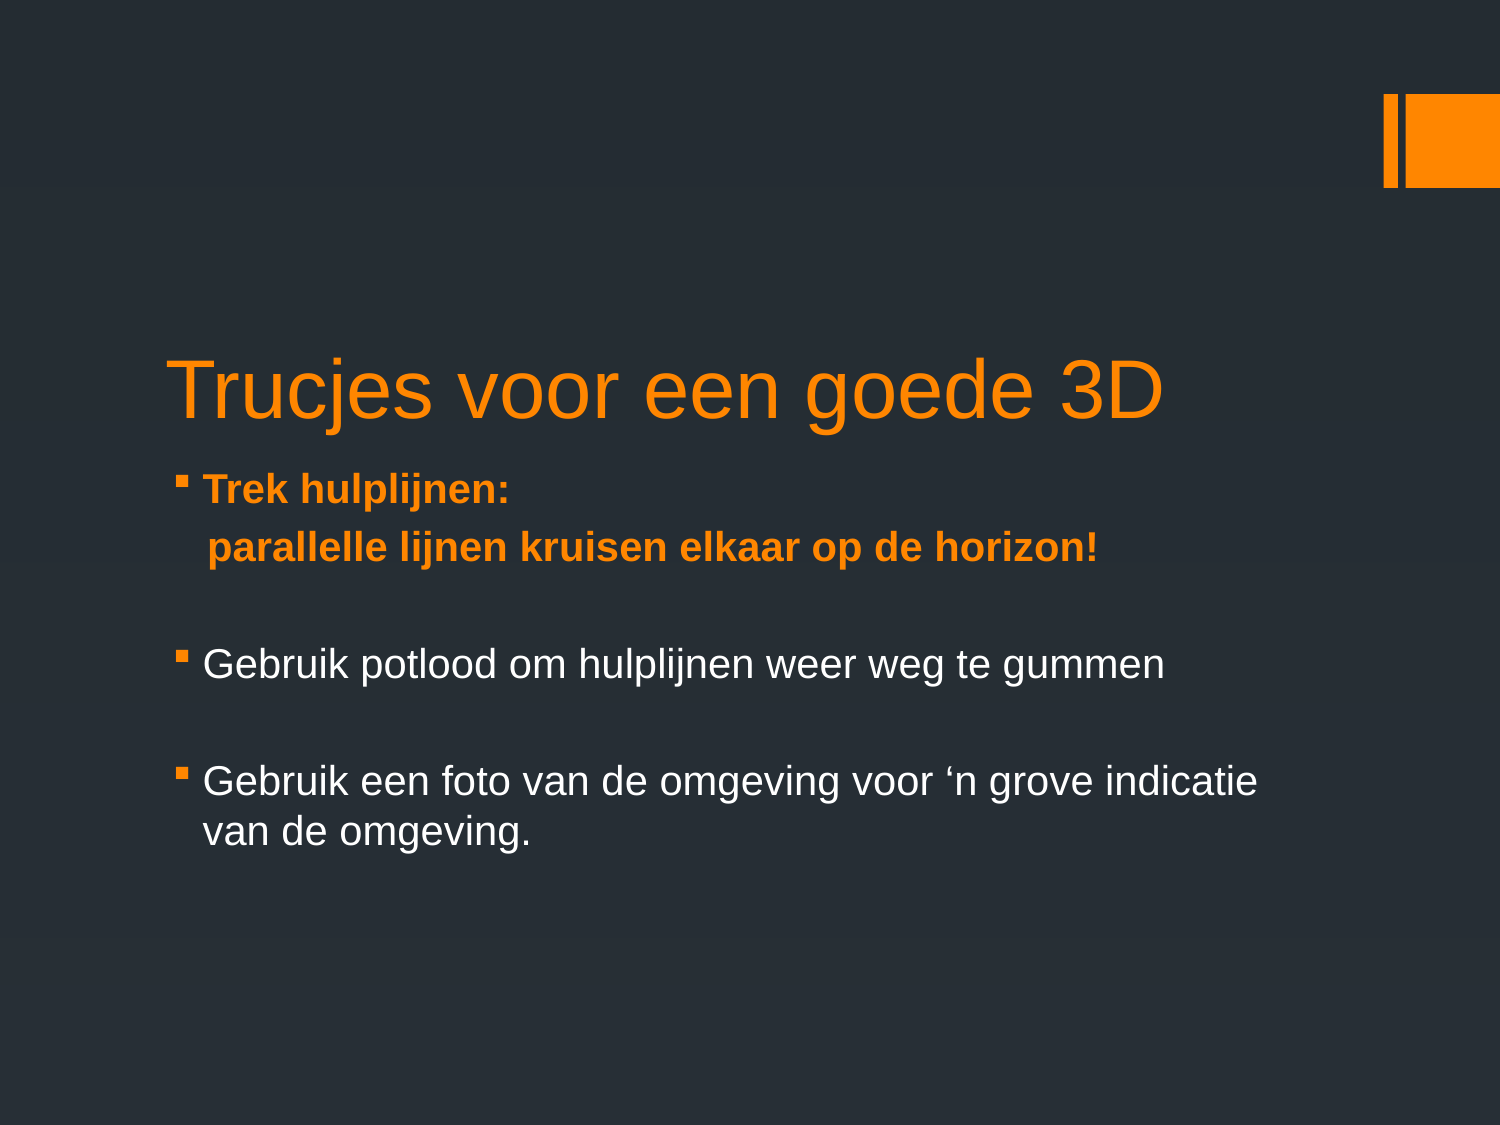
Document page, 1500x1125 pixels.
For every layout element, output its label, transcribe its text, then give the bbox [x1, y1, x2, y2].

list Trek hulplijnen: parallelle lijnen kruisen elkaar op de horizon! Gebruik potlood om hulplijnen weer weg te gummen Gebruik een foto van de omgeving voor ‘n grove indicatie van de omgeving. [150, 454, 1350, 1035]
title Trucjes voor een goede 3D [150, 253, 1350, 443]
